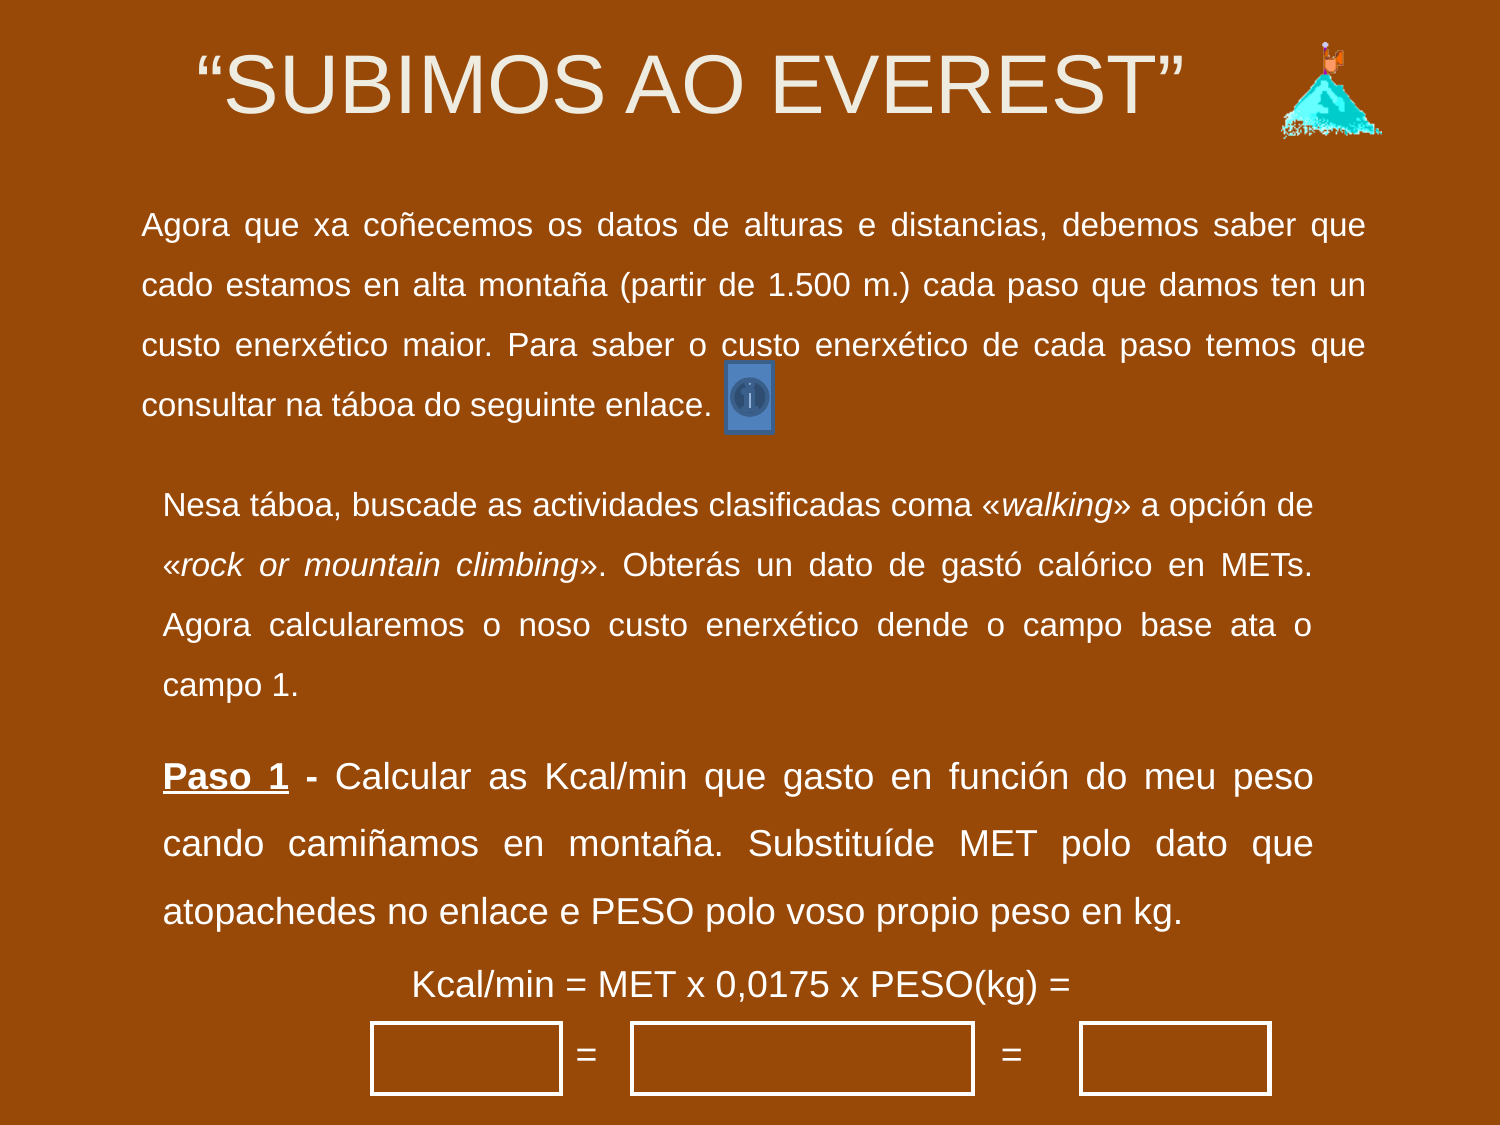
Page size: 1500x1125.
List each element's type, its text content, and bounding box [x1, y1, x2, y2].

text_box [631, 1023, 973, 1094]
text_box Paso 1 - Calcular as Kcal/min que gasto en función do meu peso cando camiñamos en montaña. Substituíde MET polo dato que atopachedes no enlace e PESO polo voso propio peso en kg. [147, 721, 1329, 940]
text_box = [986, 1023, 1039, 1083]
text_box [724, 360, 775, 435]
text_box [1080, 1023, 1270, 1094]
text_box Nesa táboa, buscade as actividades clasificadas coma «walking» a opción de «rock or mountain climbing». Obterás un dato de gastó calórico en METs. Agora calcularemos o noso custo enerxético dende o campo base ata o campo 1. [147, 456, 1329, 721]
picture [1281, 42, 1382, 139]
text_box [372, 1023, 561, 1094]
title “SUBIMOS AO EVEREST” [123, 0, 1258, 161]
text_box Agora que xa coñecemos os datos de alturas e distancias, debemos saber que cado estamos en alta montaña (partir de 1.500 m.) cada paso que damos ten un custo enerxético maior. Para saber o custo enerxético de cada paso temos que consultar na táboa do seguinte enlace. [126, 175, 1383, 431]
text_box = [560, 1023, 613, 1083]
text_box Kcal/min = MET x 0,0175 x PESO(kg) = [396, 952, 1097, 1012]
